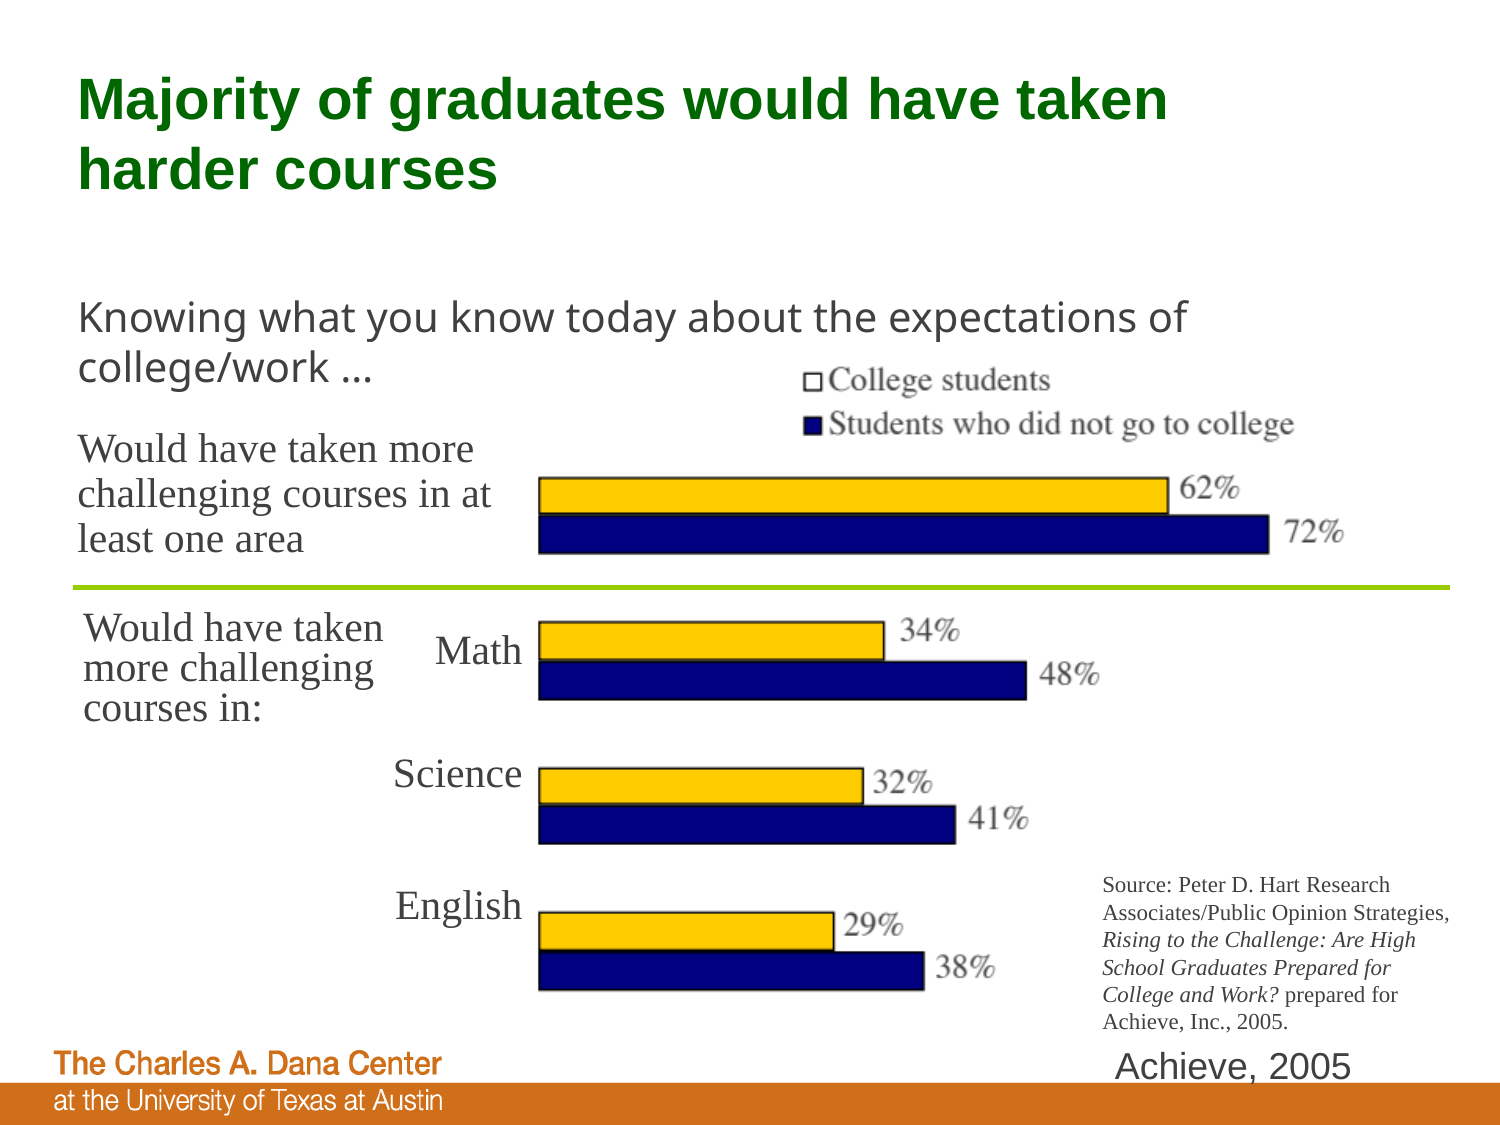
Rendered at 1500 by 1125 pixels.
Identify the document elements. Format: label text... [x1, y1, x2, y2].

text_box Source: Peter D. Hart Research Associates/Public Opinion Strategies, Rising to the Challenge: Are High School Graduates Prepared for College and Work? prepared for Achieve, Inc., 2005. [1398, 862, 1475, 1038]
picture [0, 1050, 1500, 1125]
title Majority of graduates would have taken harder courses [62, 37, 1450, 225]
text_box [0, 212, 1394, 1032]
text_box Achieve, 2005 [1100, 1034, 1425, 1095]
